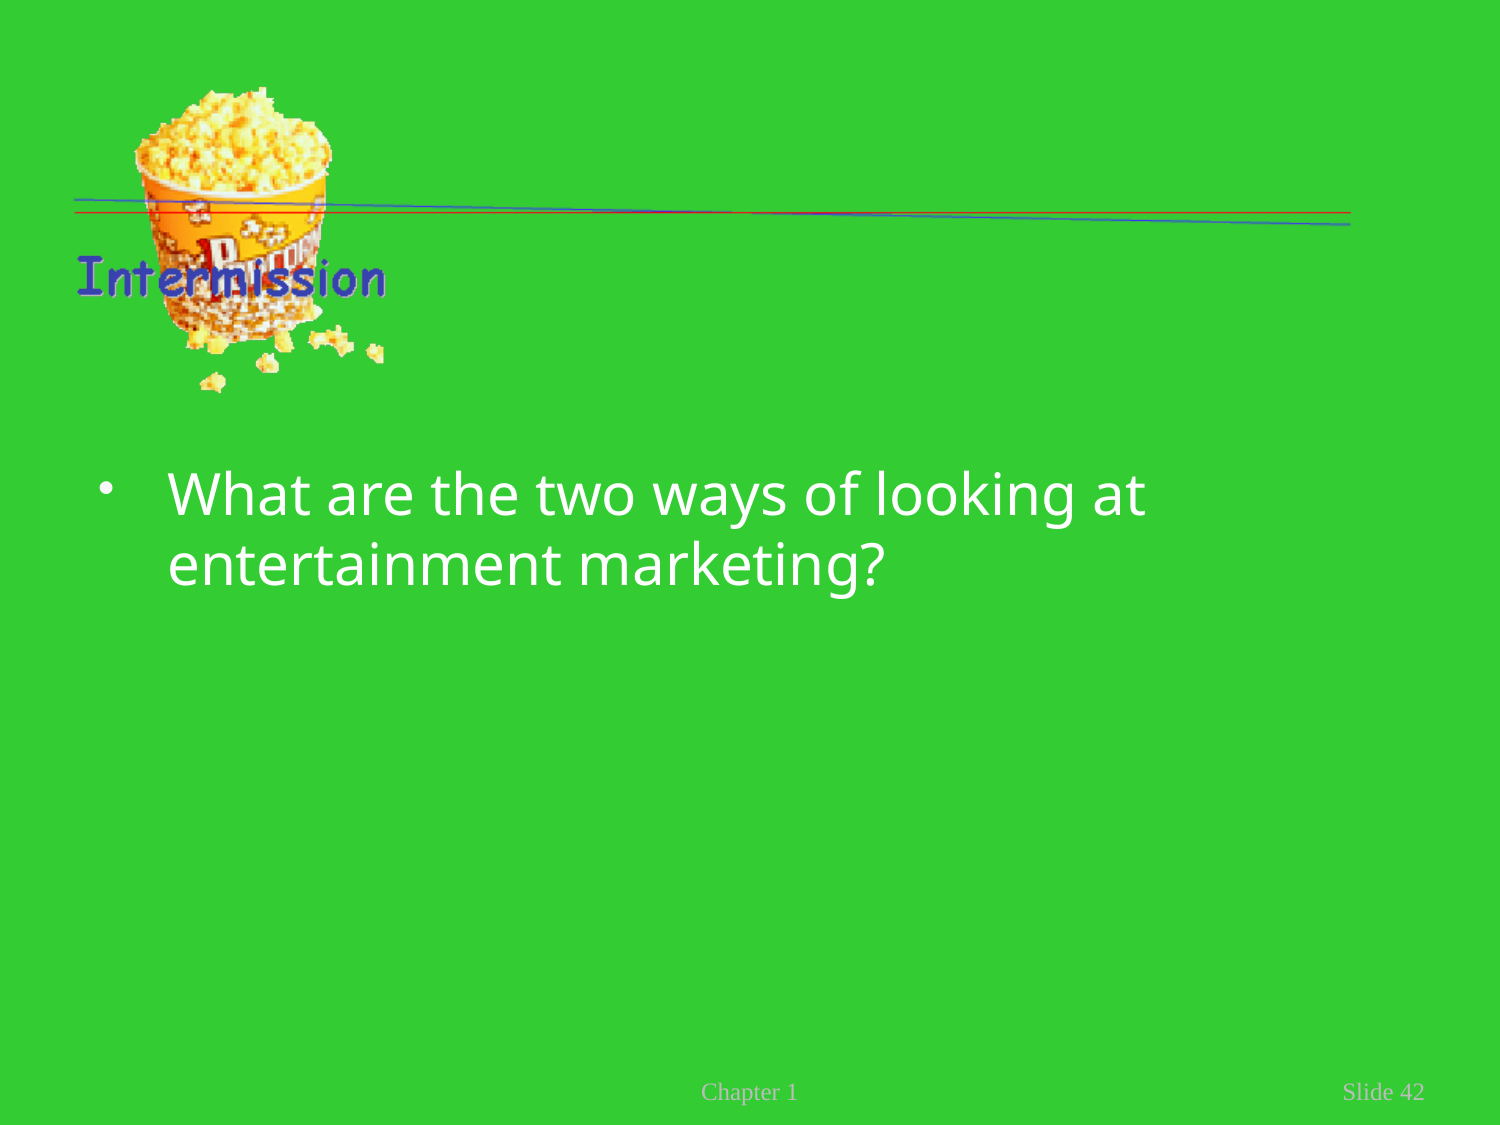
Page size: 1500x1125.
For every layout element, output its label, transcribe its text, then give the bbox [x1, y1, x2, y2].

footer Chapter 1 [512, 1052, 988, 1113]
list What are the two ways of looking at entertainment marketing? [62, 451, 1375, 1025]
picture [62, 74, 1352, 451]
slide_number Slide 42 [1299, 1052, 1425, 1113]
